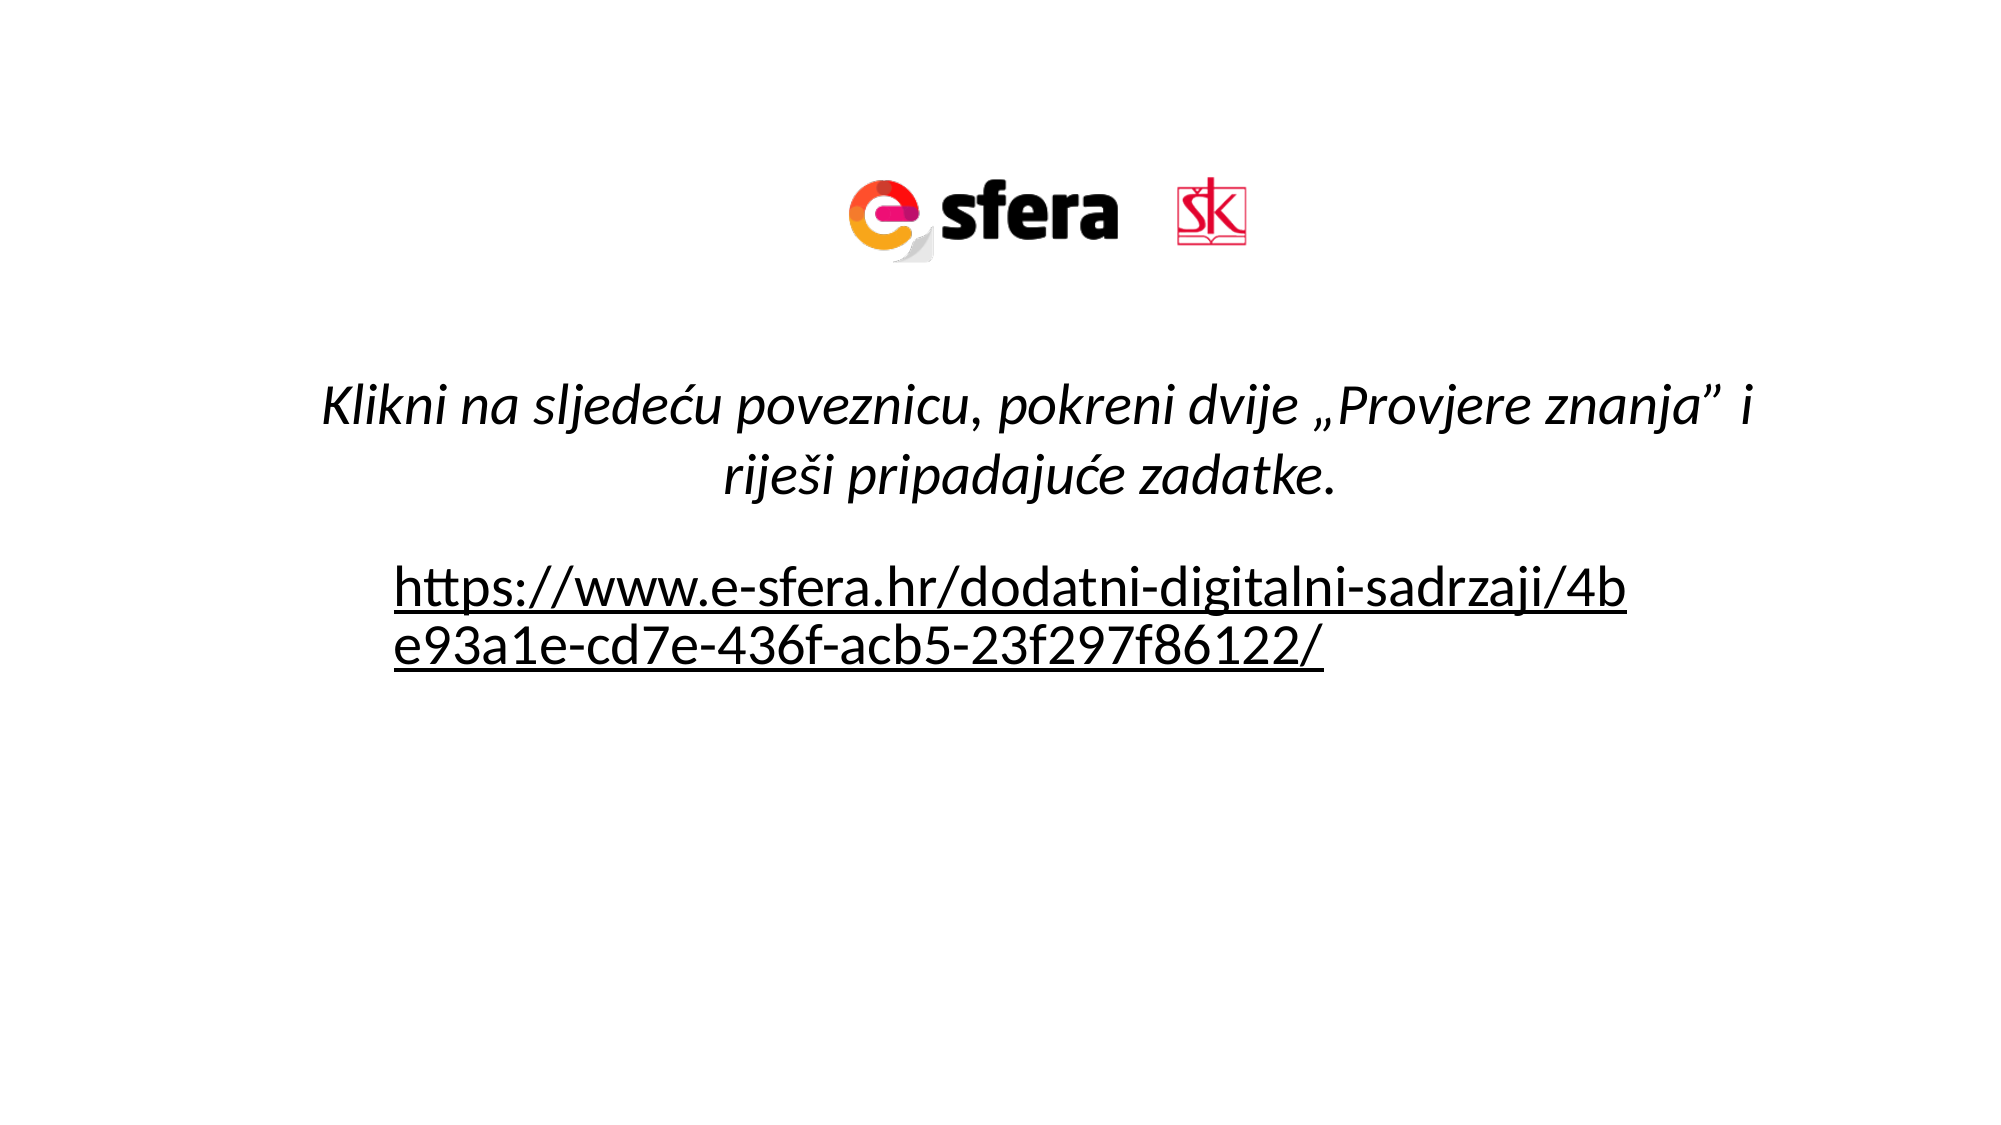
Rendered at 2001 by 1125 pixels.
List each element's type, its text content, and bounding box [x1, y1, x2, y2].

text_box https://www.e-sfera.hr/dodatni-digitalni-sadrzaji/4be93a1e-cd7e-436f-acb5-23f297f86122/ [379, 540, 1667, 695]
picture [825, 106, 1281, 335]
text_box Klikni na sljedeću poveznicu, pokreni dvije „Provjere znanja” i riješi pripadajuće zadatke. [290, 358, 1786, 514]
